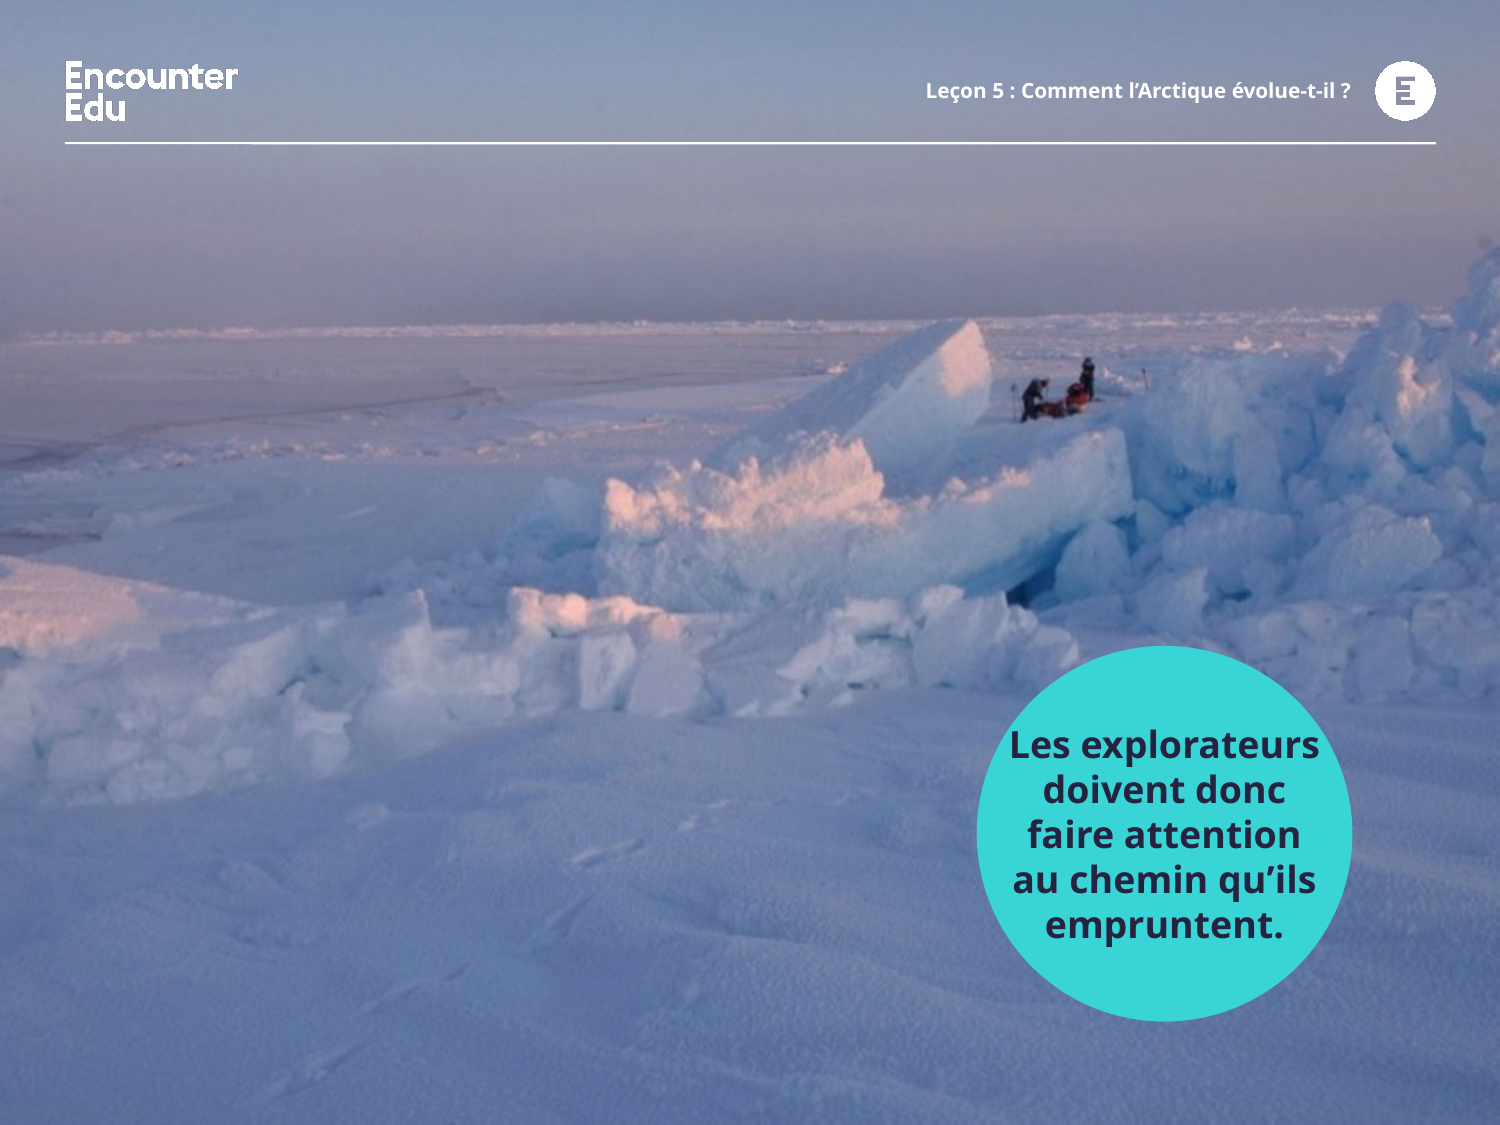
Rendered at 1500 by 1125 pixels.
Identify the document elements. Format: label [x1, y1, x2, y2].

picture [0, 0, 1500, 1125]
text_box [976, 645, 1353, 1022]
